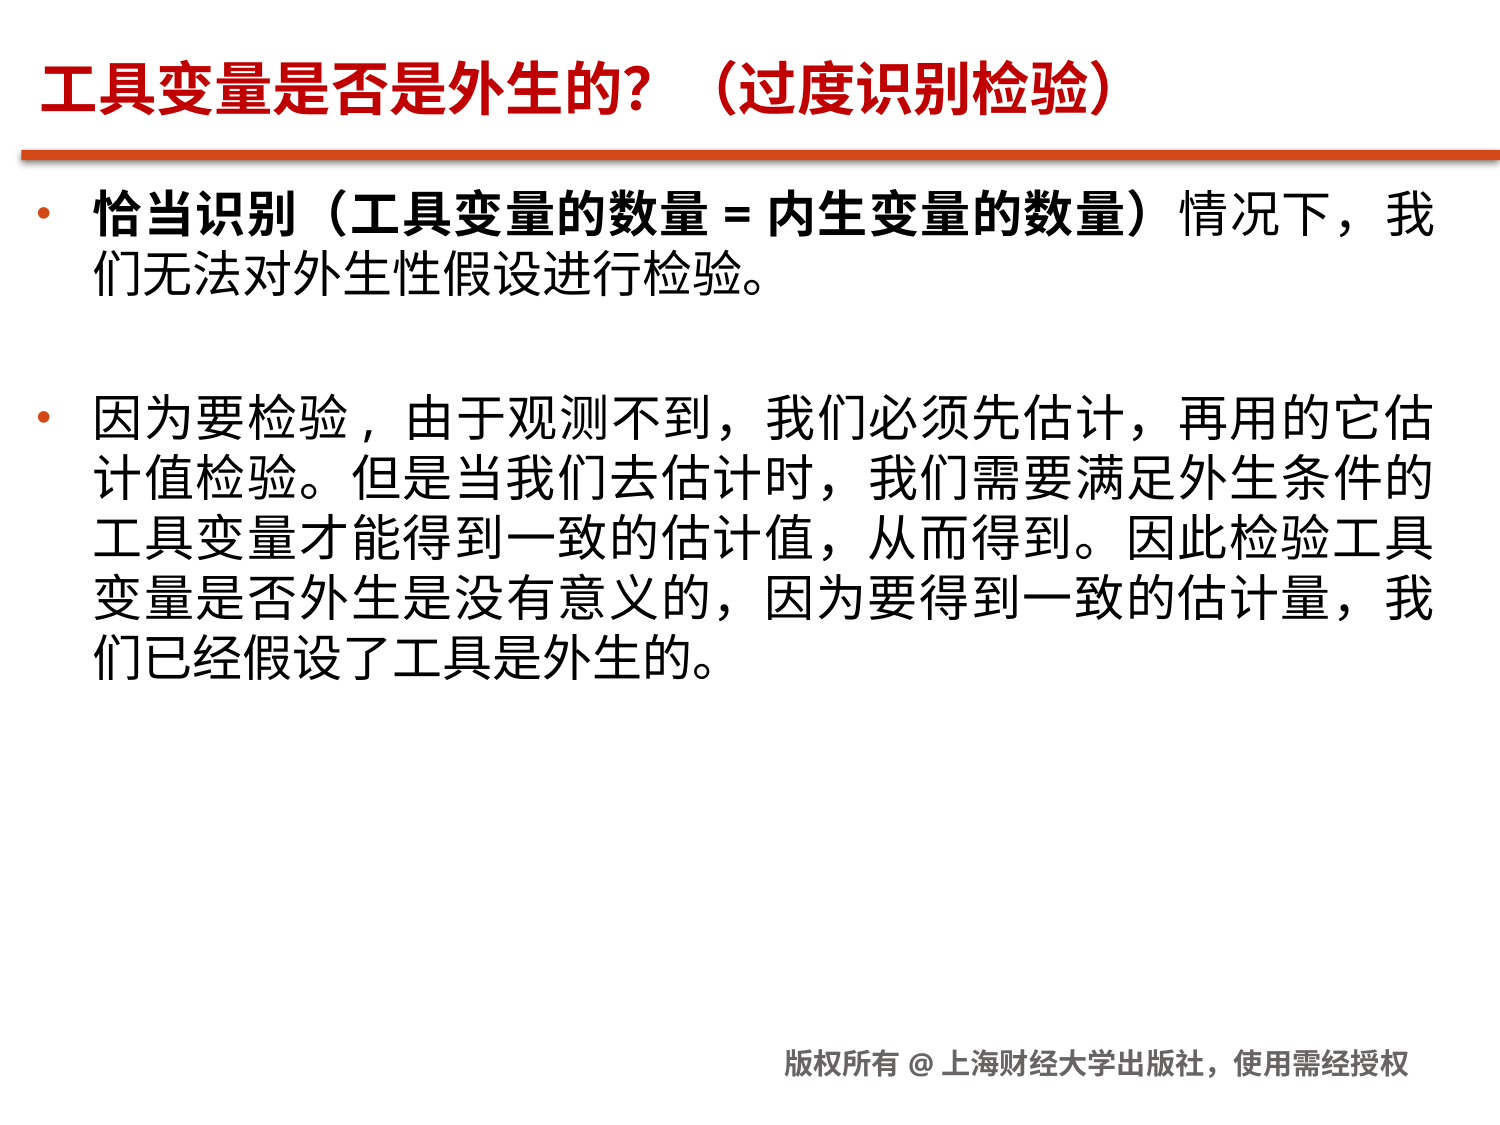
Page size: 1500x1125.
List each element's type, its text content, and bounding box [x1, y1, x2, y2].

title 工具变量是否是外生的？（过度识别检验） [24, 50, 1450, 138]
footer 版权所有@上海财经大学出版社，使用需经授权 [690, 1025, 1500, 1100]
